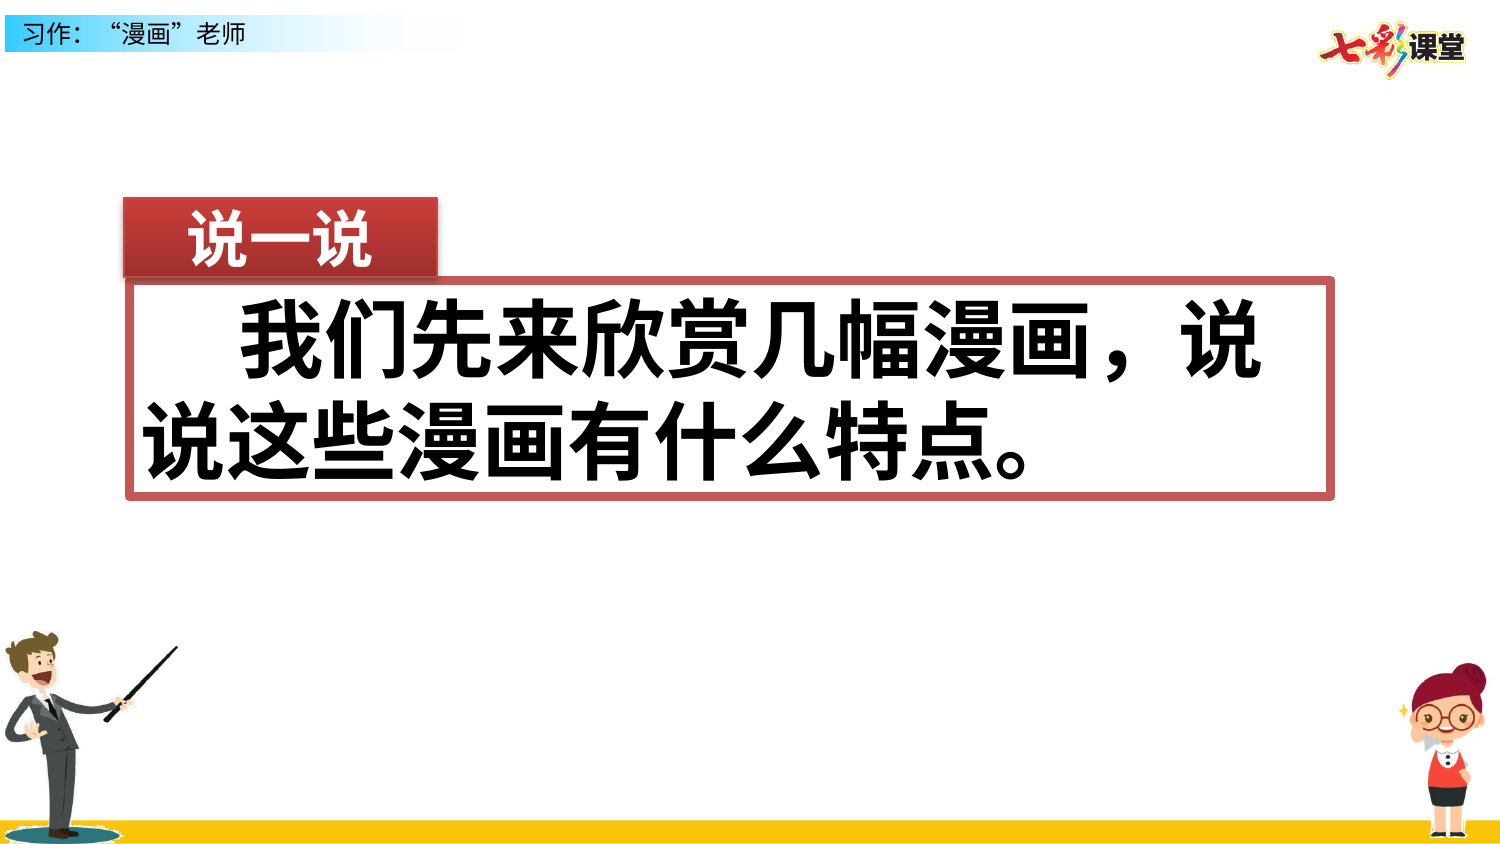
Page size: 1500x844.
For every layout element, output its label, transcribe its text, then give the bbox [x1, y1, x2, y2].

picture [5, 631, 178, 844]
text_box 说一说 [123, 197, 438, 278]
text_box 我们先来欣赏几幅漫画，说说这些漫画有什么特点。 [127, 278, 1333, 499]
picture [1335, 643, 1500, 844]
picture [1316, 20, 1468, 80]
